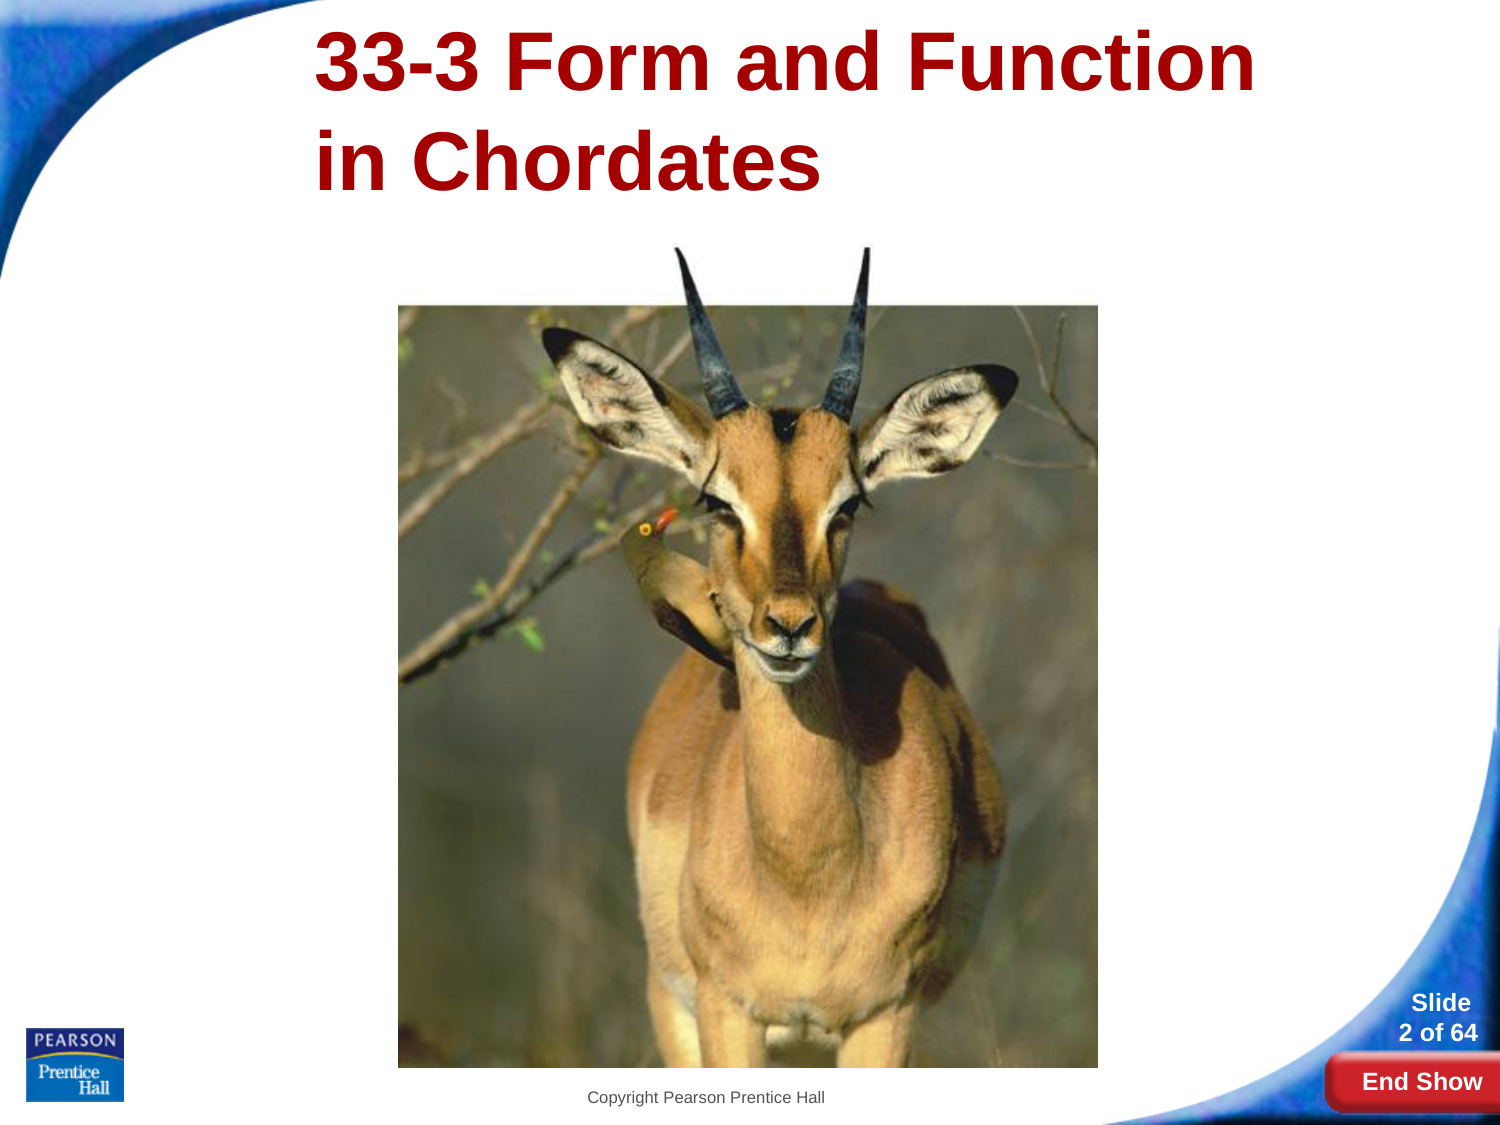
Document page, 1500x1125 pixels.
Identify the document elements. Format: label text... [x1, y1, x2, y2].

footer Copyright Pearson Prentice Hall [468, 1078, 945, 1105]
picture [0, 0, 1500, 1125]
title 33-3 Form and Function in Chordates [299, 0, 1347, 177]
